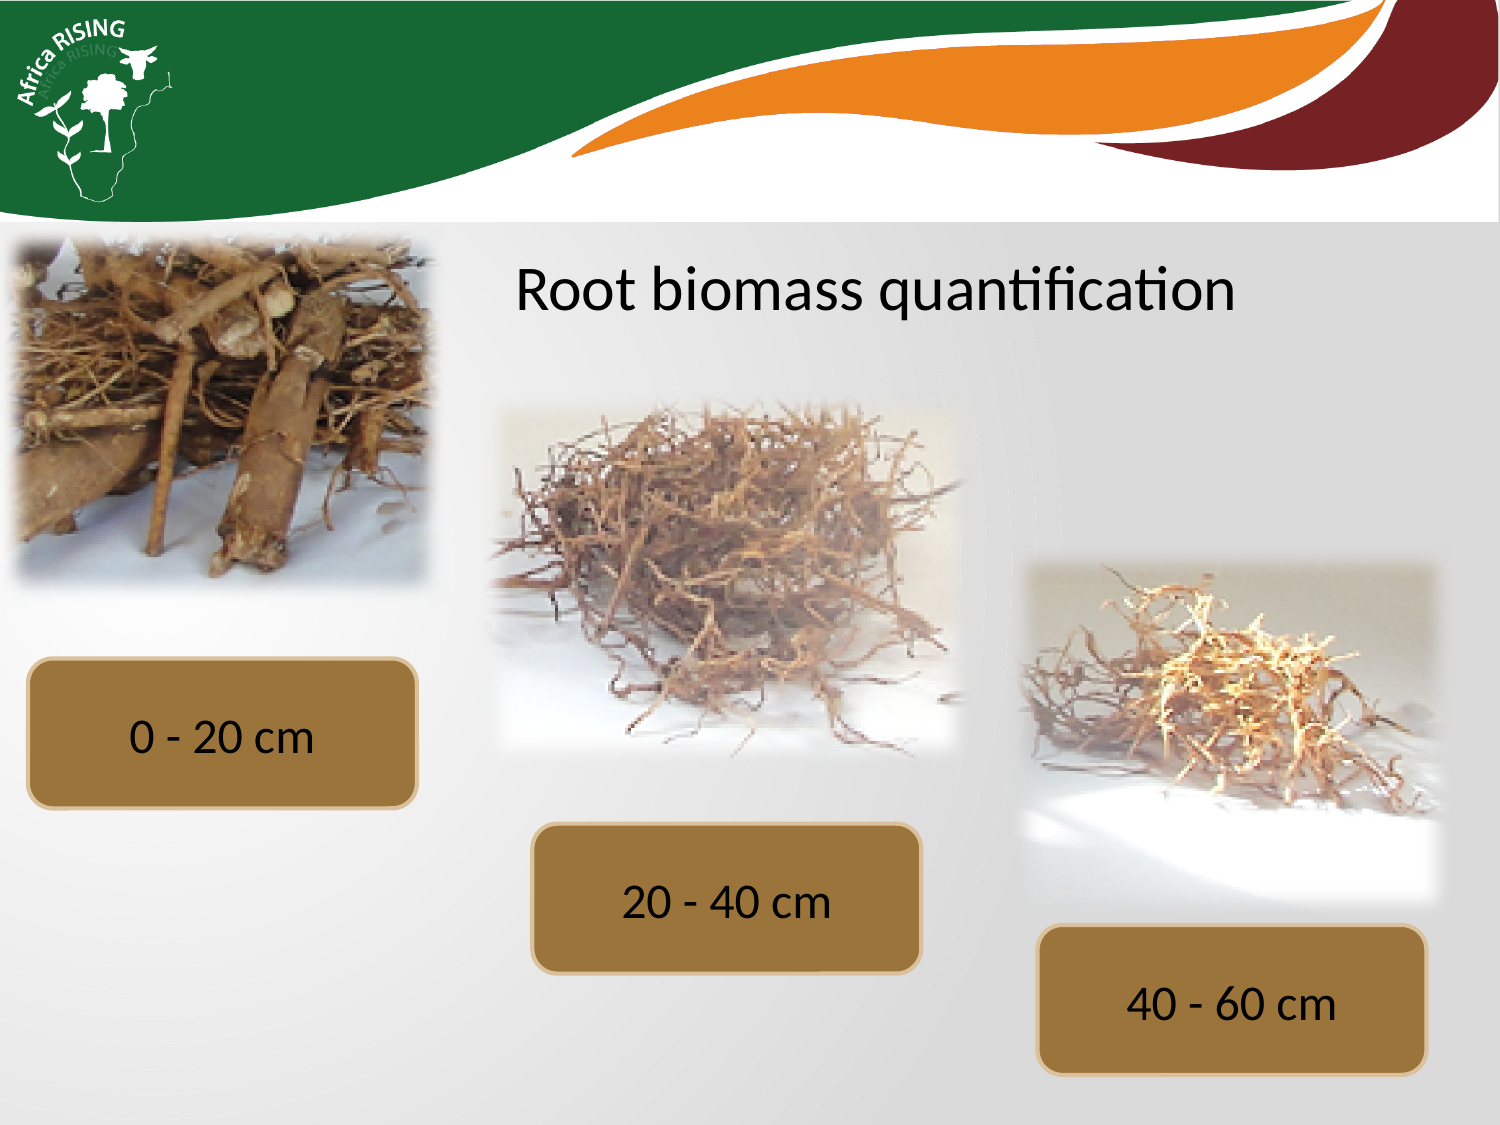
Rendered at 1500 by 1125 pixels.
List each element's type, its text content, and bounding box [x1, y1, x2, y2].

picture [480, 390, 973, 767]
text_box 40 - 60 cm [1035, 928, 1429, 1078]
picture [0, 226, 446, 603]
text_box 20 - 40 cm [530, 821, 924, 976]
text_box 0 - 20 cm [25, 656, 420, 811]
text_box Root biomass quantification [499, 212, 1325, 358]
picture [0, 0, 1499, 222]
picture [1008, 545, 1455, 922]
